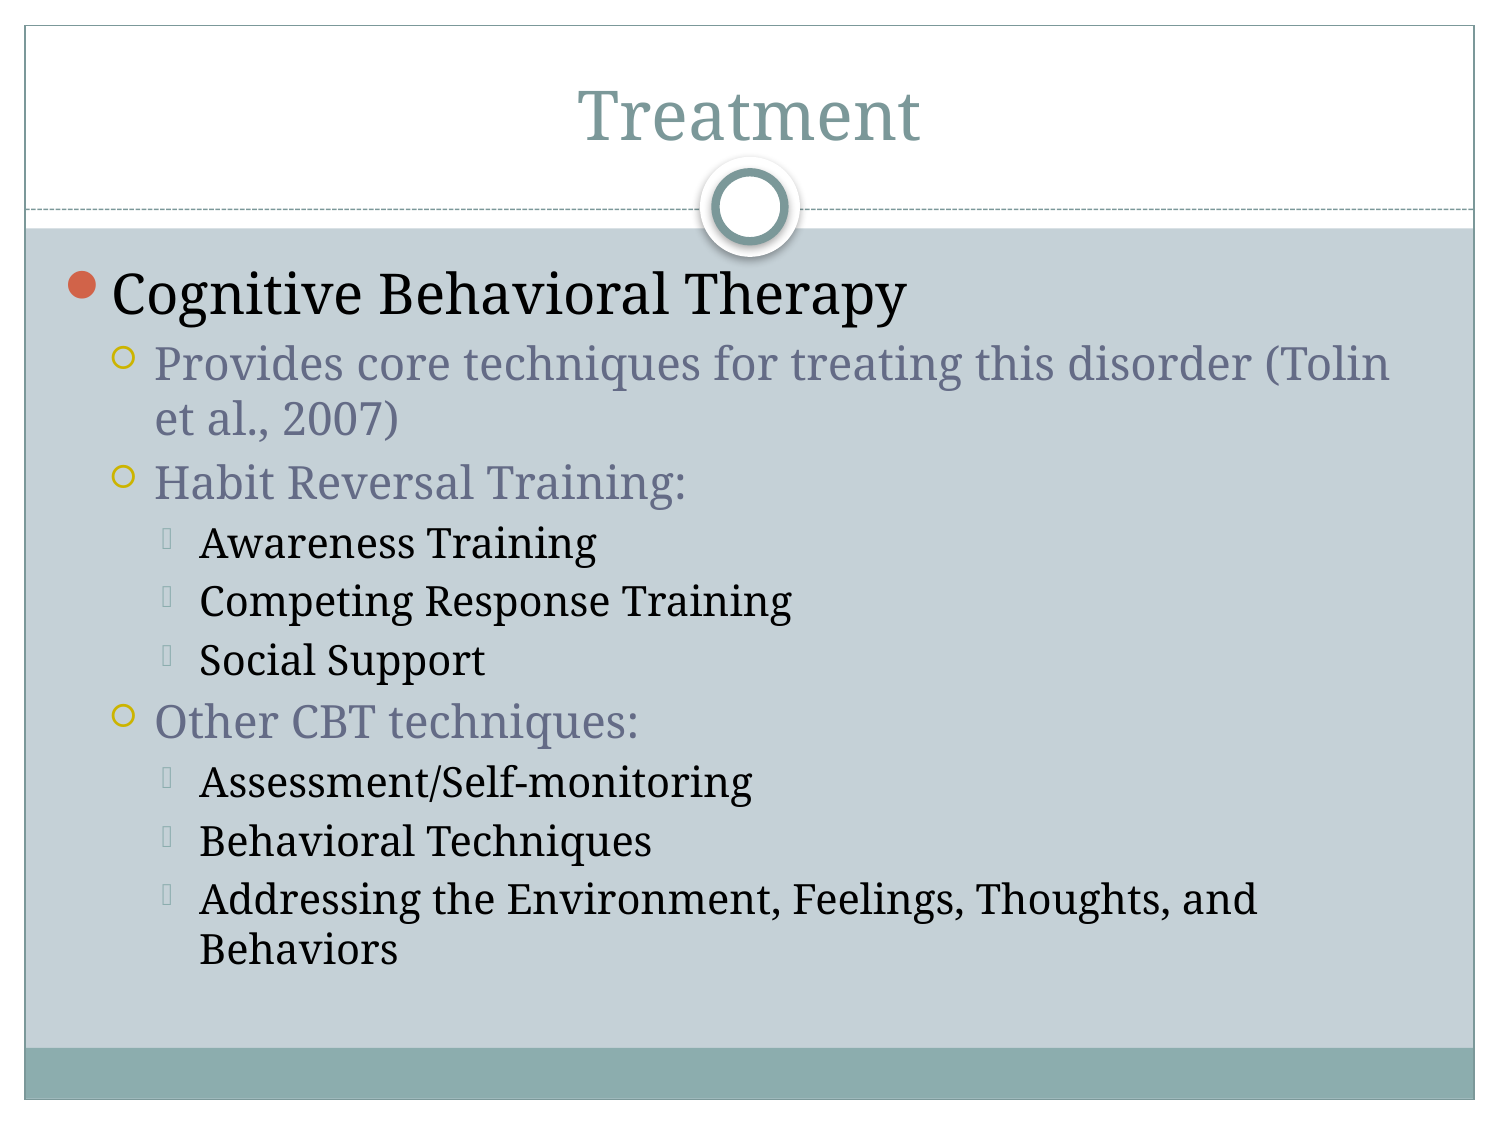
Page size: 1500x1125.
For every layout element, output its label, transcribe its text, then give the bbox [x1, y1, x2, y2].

title Treatment [49, 37, 1450, 162]
list Cognitive Behavioral Therapy Provides core techniques for treating this disorder (Tolin et al., 2007) Habit Reversal Training: Awareness Training Competing Response Training Social Support Other CBT techniques: Assessment/Self-monitoring Behavioral Techniques Addressing the Environment, Feelings, Thoughts, and Behaviors [49, 250, 1445, 1001]
